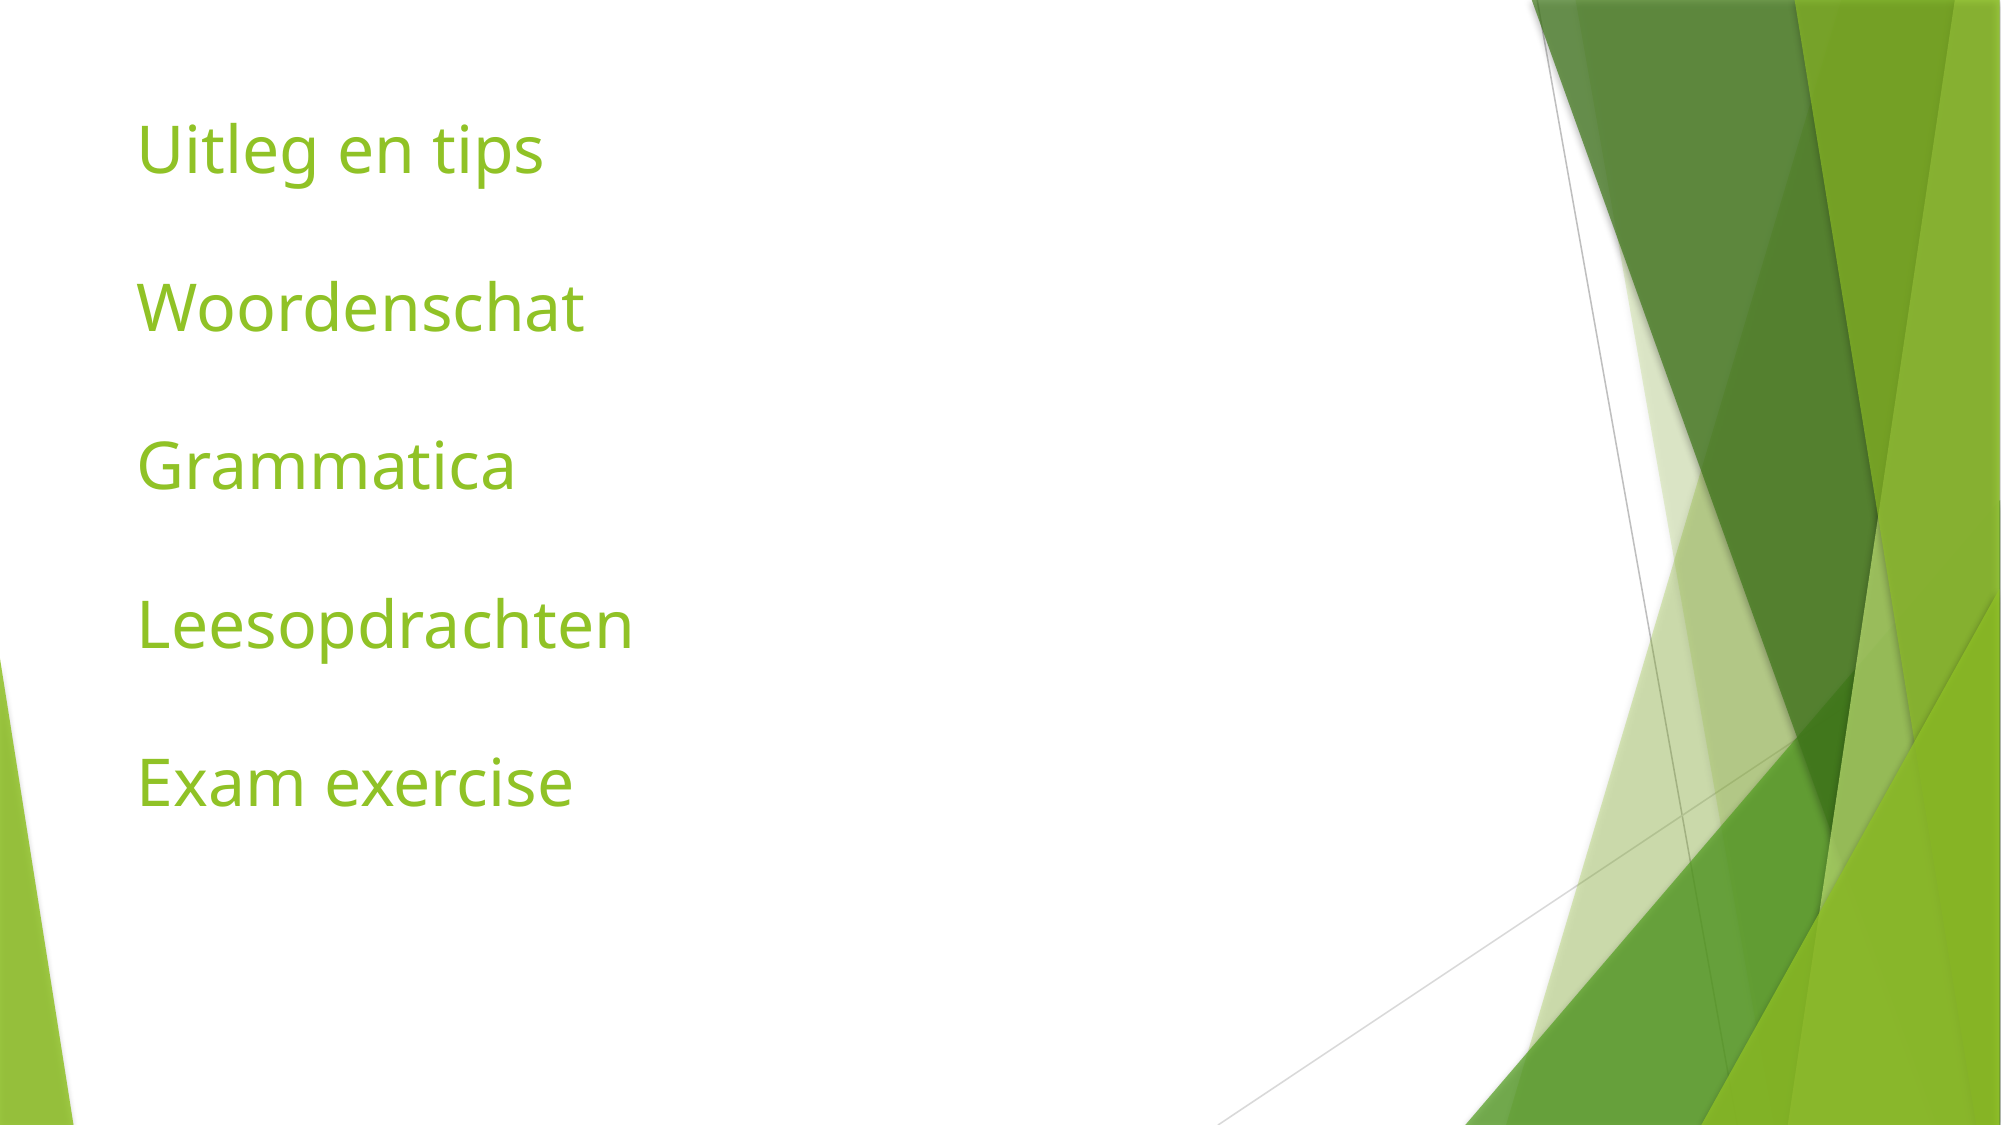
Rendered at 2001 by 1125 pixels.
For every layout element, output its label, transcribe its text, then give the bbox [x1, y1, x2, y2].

title Uitleg en tips Woordenschat Grammatica Leesopdrachten Exam exercise [121, 99, 1522, 990]
